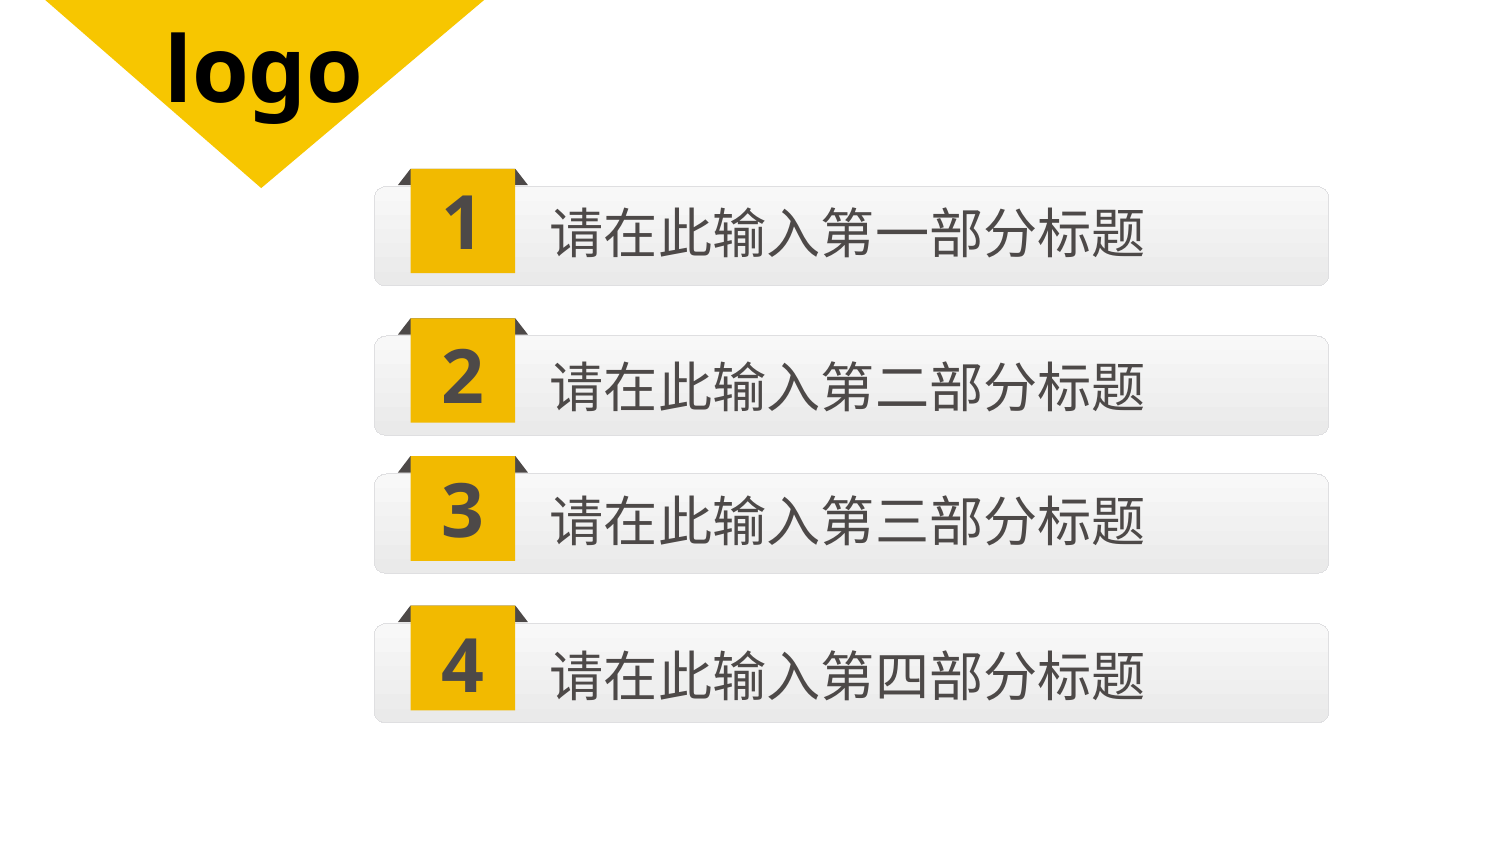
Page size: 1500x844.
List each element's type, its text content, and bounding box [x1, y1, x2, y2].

text_box [374, 186, 1329, 286]
text_box [374, 335, 1329, 436]
text_box 3 [426, 455, 500, 561]
text_box [516, 169, 528, 186]
text_box [397, 318, 410, 335]
text_box [374, 473, 1329, 574]
text_box 4 [426, 609, 500, 715]
text_box 请在此输入第三部分标题 [535, 480, 1162, 560]
text_box [516, 456, 528, 473]
text_box 2 [426, 321, 500, 426]
text_box [410, 456, 426, 561]
text_box 请在此输入第一部分标题 [535, 191, 1162, 272]
text_box [516, 319, 528, 335]
text_box [410, 318, 516, 423]
text_box [397, 456, 410, 473]
text_box [500, 456, 516, 561]
text_box 1 [426, 166, 500, 272]
text_box [410, 168, 516, 274]
text_box [410, 605, 516, 711]
text_box [397, 606, 410, 623]
text_box [374, 623, 1329, 723]
text_box 请在此输入第二部分标题 [535, 345, 1162, 426]
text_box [45, 0, 485, 189]
text_box 请在此输入第四部分标题 [535, 634, 1162, 715]
text_box [516, 606, 528, 623]
